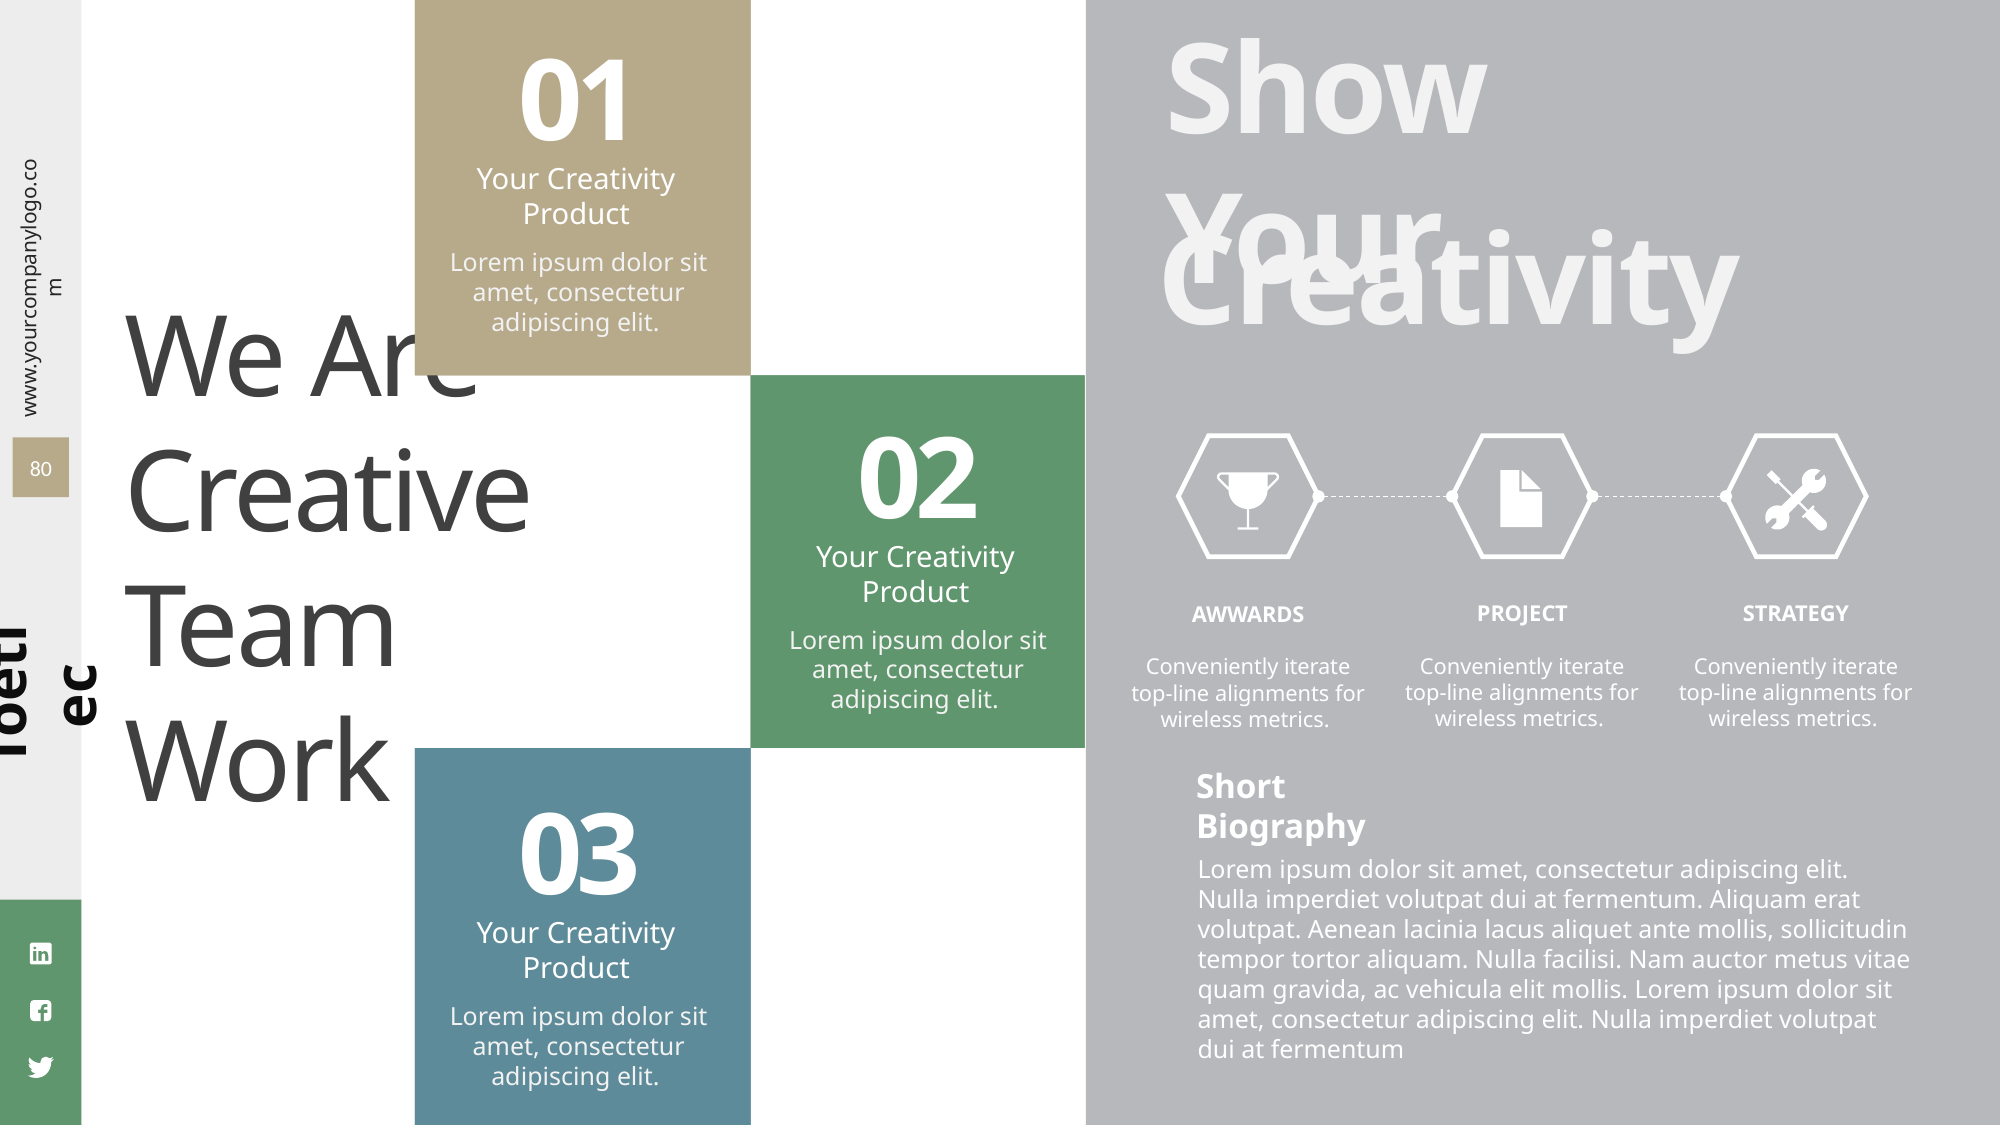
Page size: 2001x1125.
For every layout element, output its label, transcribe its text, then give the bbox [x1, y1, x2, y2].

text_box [765, 398, 1071, 723]
text_box [415, 0, 749, 376]
text_box We Are Creative Team Work [109, 462, 704, 646]
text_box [426, 774, 732, 1099]
picture [79, 0, 415, 376]
text_box [749, 376, 1084, 747]
slide_number 80 [12, 437, 69, 498]
text_box [415, 747, 749, 1125]
picture [749, 0, 2000, 1125]
picture [79, 747, 415, 1125]
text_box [426, 20, 732, 346]
